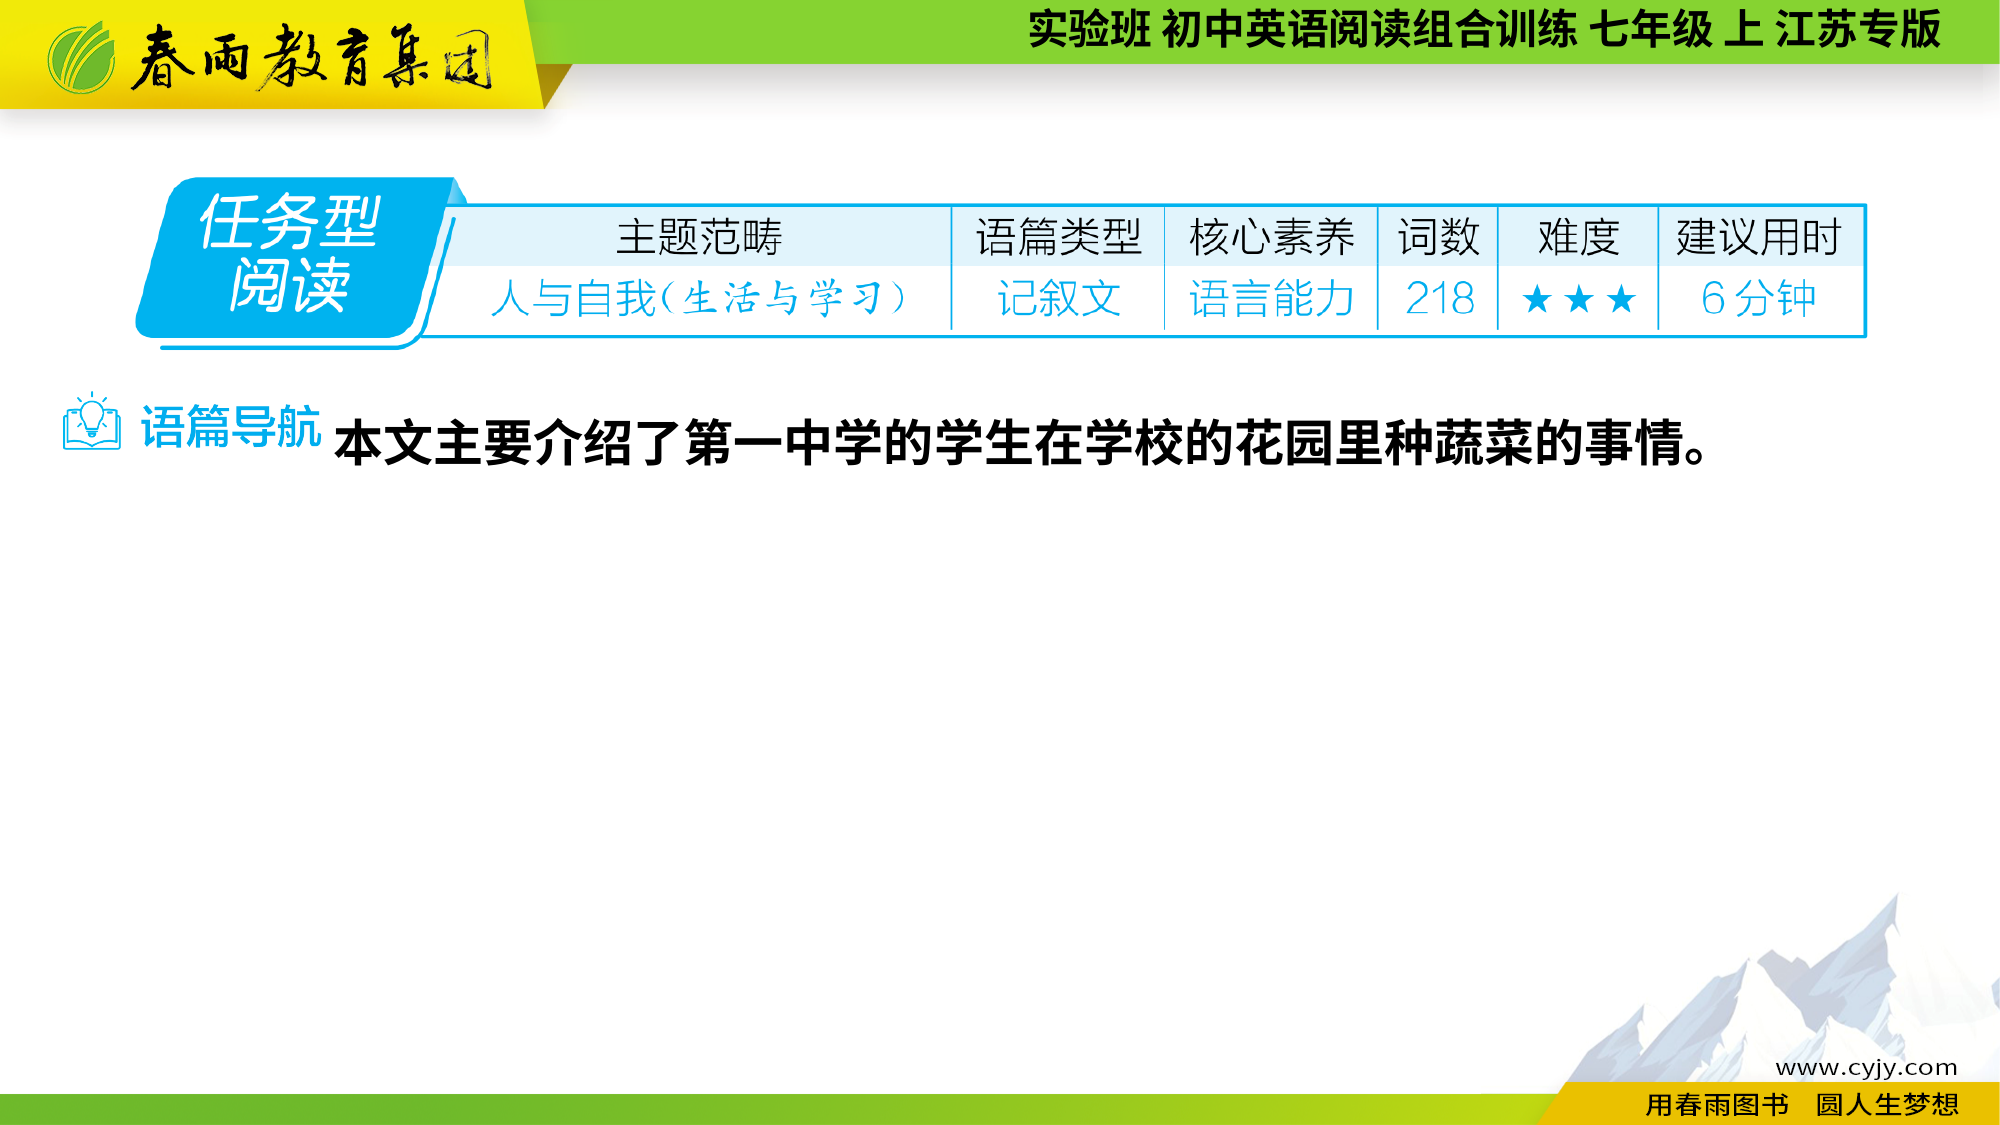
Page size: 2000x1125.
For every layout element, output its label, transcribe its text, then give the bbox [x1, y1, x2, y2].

picture [0, 0, 2000, 1125]
list 本文主要介绍了第一中学的学生在学校的花园里种蔬菜的事情。 [59, 373, 1944, 469]
